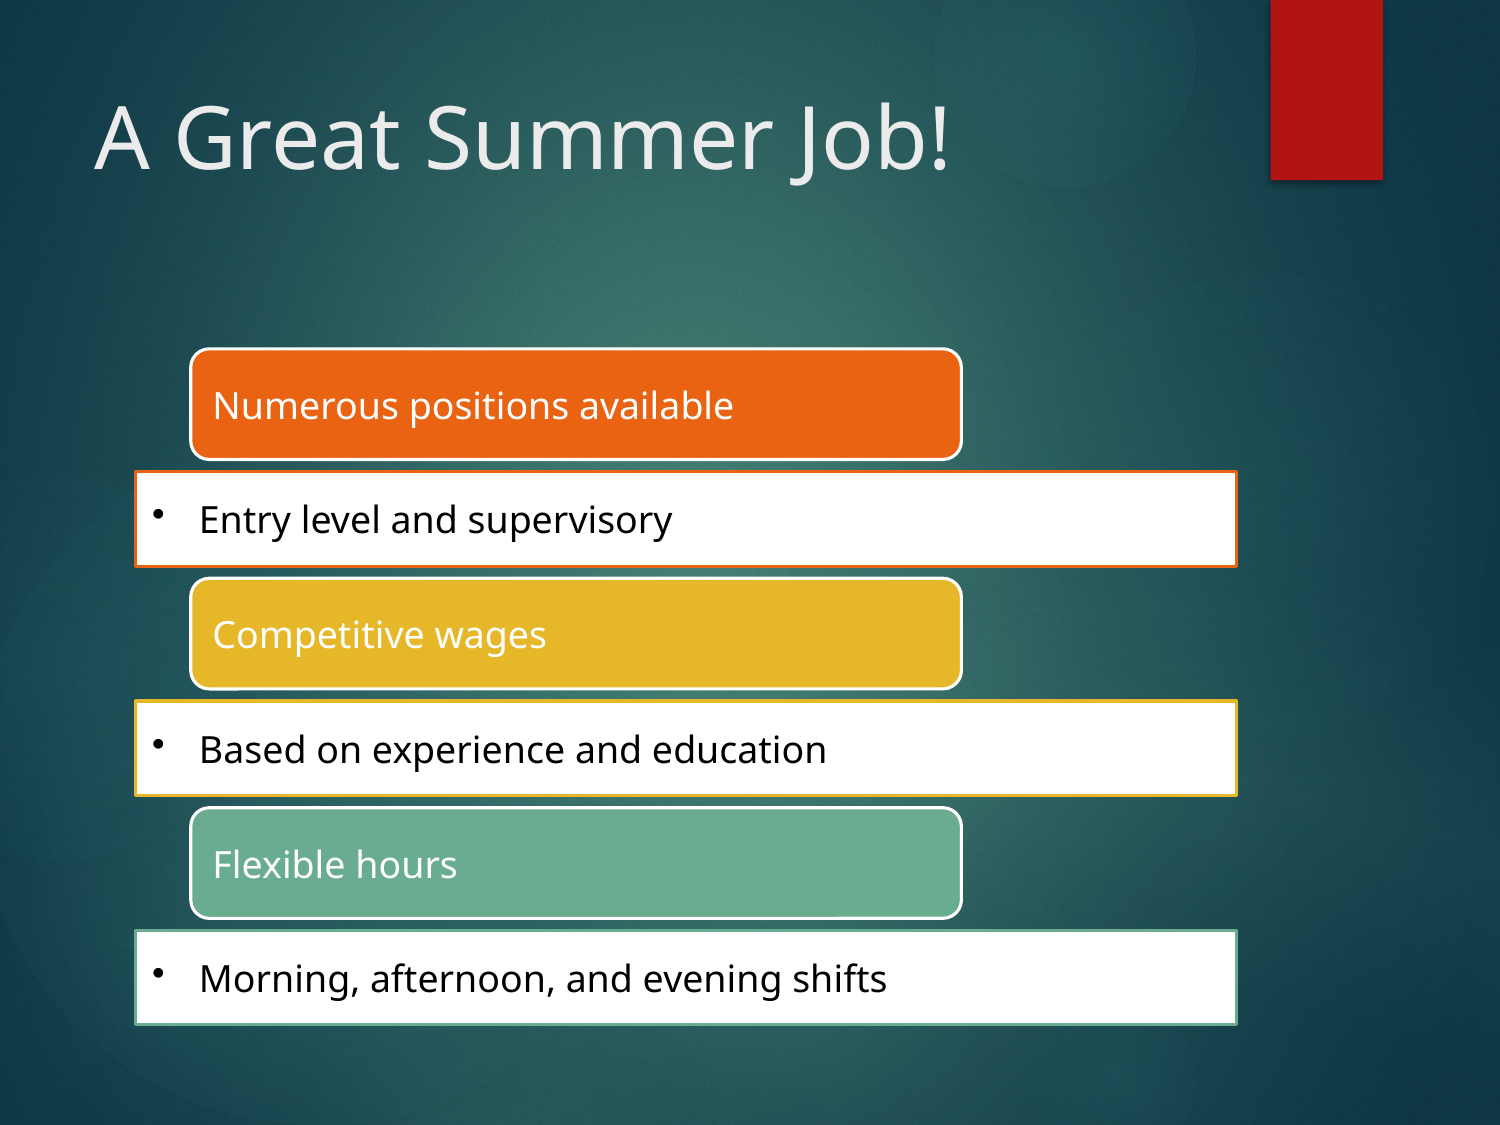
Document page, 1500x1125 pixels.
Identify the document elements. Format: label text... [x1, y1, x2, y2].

title A Great Summer Job! [79, 74, 1237, 304]
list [135, 336, 1237, 1026]
